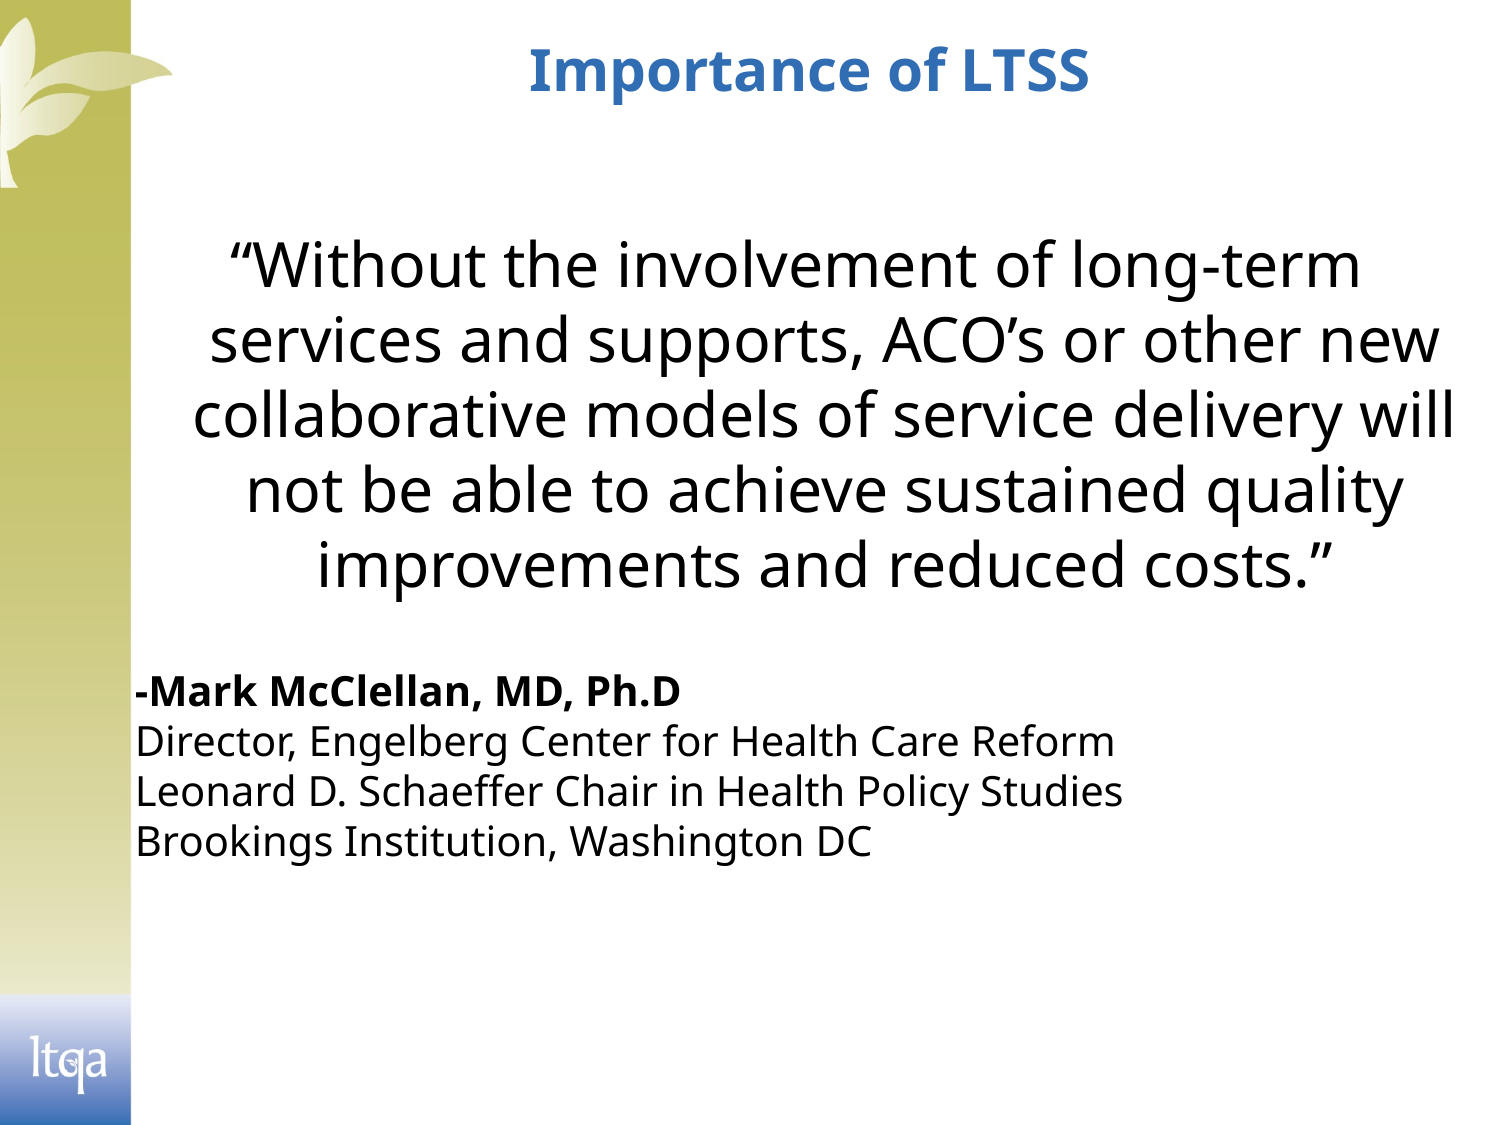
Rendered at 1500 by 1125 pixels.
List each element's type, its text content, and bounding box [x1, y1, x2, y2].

title Importance of LTSS [134, 14, 1486, 122]
list “Without the involvement of long-term services and supports, ACO’s or other new collaborative models of service delivery will not be able to achieve sustained quality improvements and reduced costs.” -Mark McClellan, MD, Ph.D Director, Engelberg Center for Health Care Reform Leonard D. Schaeffer Chair in Health Policy Studies Brookings Institution, Washington DC [134, 224, 1461, 951]
picture [0, 0, 173, 1125]
